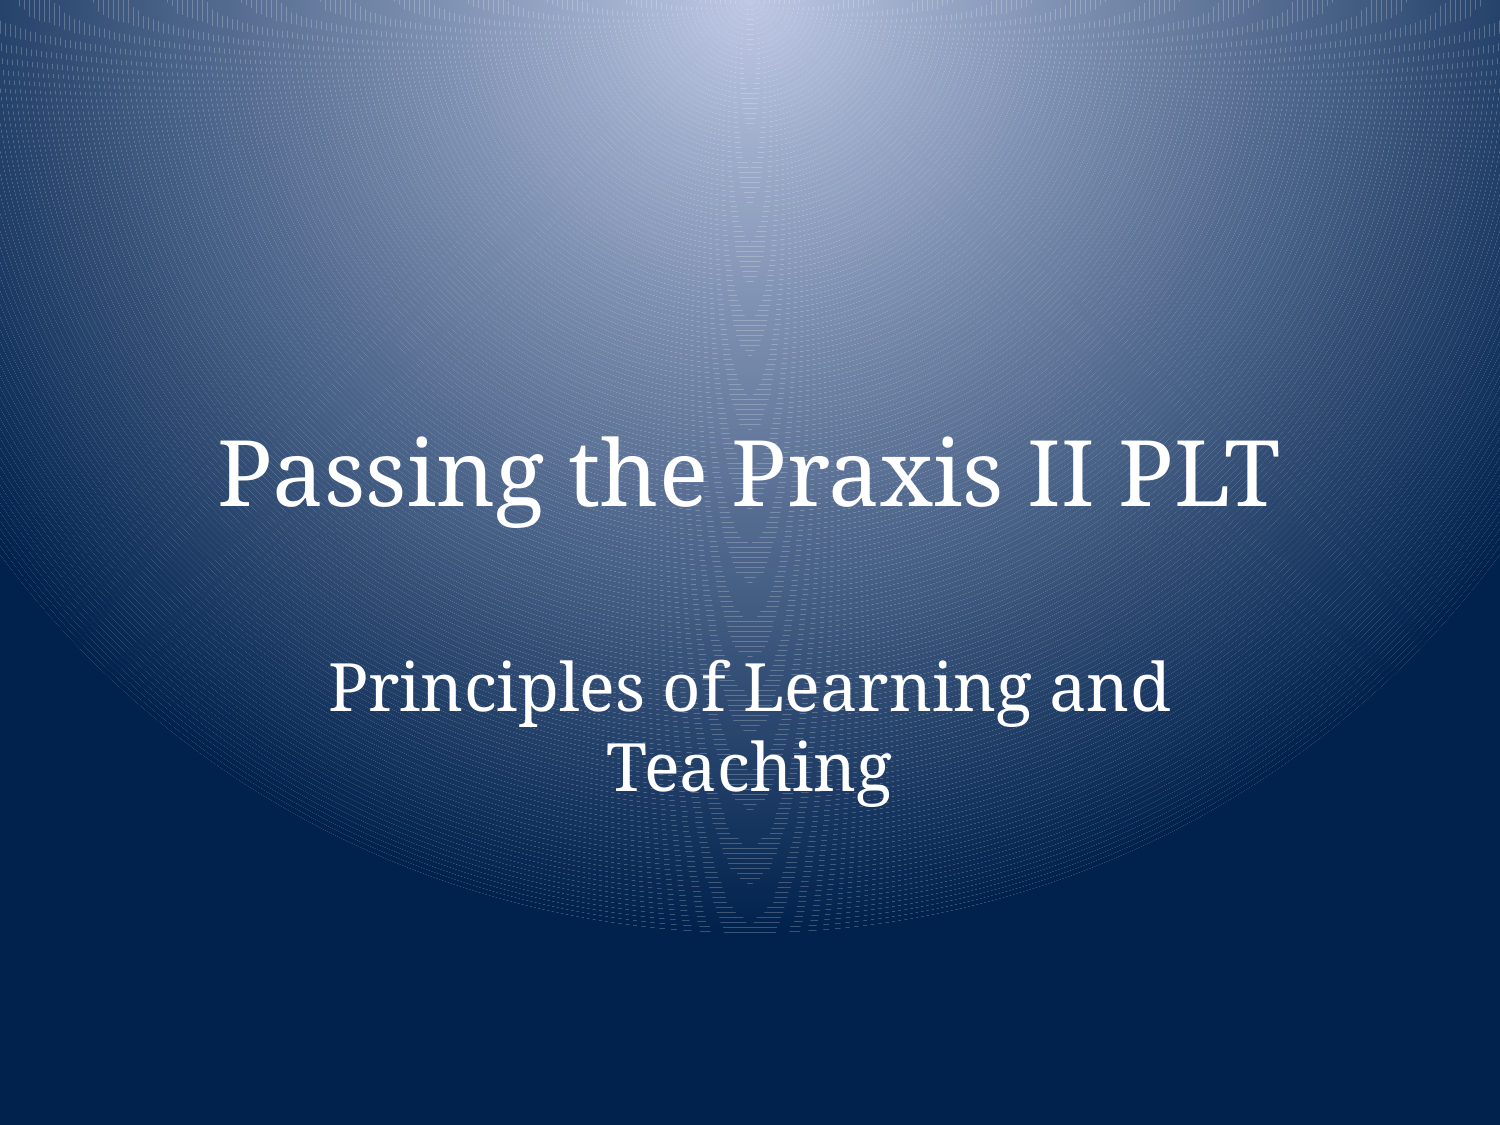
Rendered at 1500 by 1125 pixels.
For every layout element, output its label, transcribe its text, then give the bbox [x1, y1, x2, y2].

title Passing the Praxis II PLT [112, 349, 1388, 591]
subtitle Principles of Learning and Teaching [225, 637, 1275, 925]
